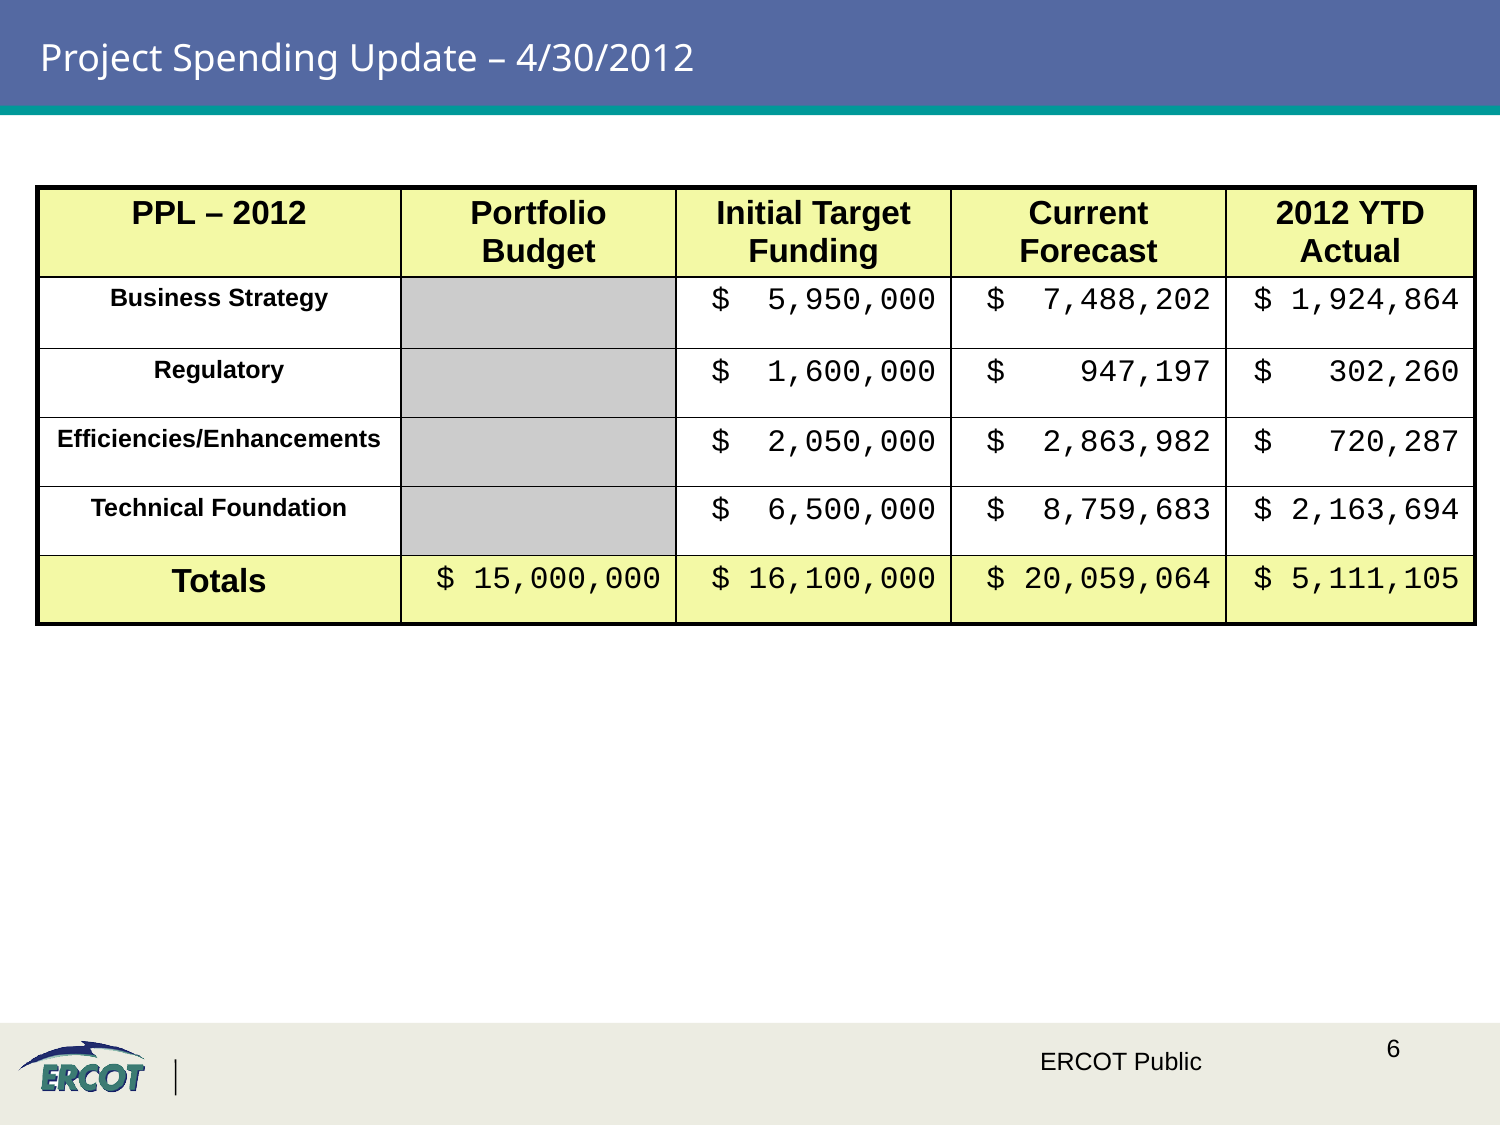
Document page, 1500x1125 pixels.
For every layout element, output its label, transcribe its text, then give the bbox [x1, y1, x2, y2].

table_header PPL – 2012 [40, 190, 400, 276]
table_cell Business Strategy [40, 278, 400, 348]
table_cell $ 20,059,064 [952, 556, 1225, 622]
table_cell $ 302,260 [1227, 349, 1473, 417]
table_cell $ 2,163,694 [1227, 487, 1473, 555]
table_header Portfolio Budget [402, 190, 675, 276]
table_cell Technical Foundation [40, 487, 400, 555]
table_cell [402, 418, 675, 486]
table_cell $ 2,050,000 [677, 418, 950, 486]
title Project Spending Update – 4/30/2012 [24, 0, 988, 113]
table_cell $ 6,500,000 [677, 487, 950, 555]
table_cell Regulatory [40, 349, 400, 417]
table_cell [402, 278, 675, 348]
text_box ERCOT Public [1025, 1037, 1438, 1113]
table_cell Totals [40, 556, 400, 622]
table_cell $ 7,488,202 [952, 278, 1225, 348]
table_cell [402, 487, 675, 555]
table_cell $ 15,000,000 [402, 556, 675, 622]
table_cell [402, 349, 675, 417]
table_cell $ 5,111,105 [1227, 556, 1473, 622]
table_cell $ 8,759,683 [952, 487, 1225, 555]
table_cell $ 1,600,000 [677, 349, 950, 417]
table_cell $ 947,197 [952, 349, 1225, 417]
table_cell $ 2,863,982 [952, 418, 1225, 486]
table_header Initial Target Funding [677, 190, 950, 276]
table_header Current Forecast [952, 190, 1225, 276]
table_cell $ 720,287 [1227, 418, 1473, 486]
table_header 2012 YTD Actual [1227, 190, 1473, 276]
table_cell $ 5,950,000 [677, 278, 950, 348]
table_cell $ 1,924,864 [1227, 278, 1473, 348]
table_cell $ 16,100,000 [677, 556, 950, 622]
picture [10, 1031, 151, 1111]
table_cell Efficiencies/Enhancements [40, 418, 400, 486]
